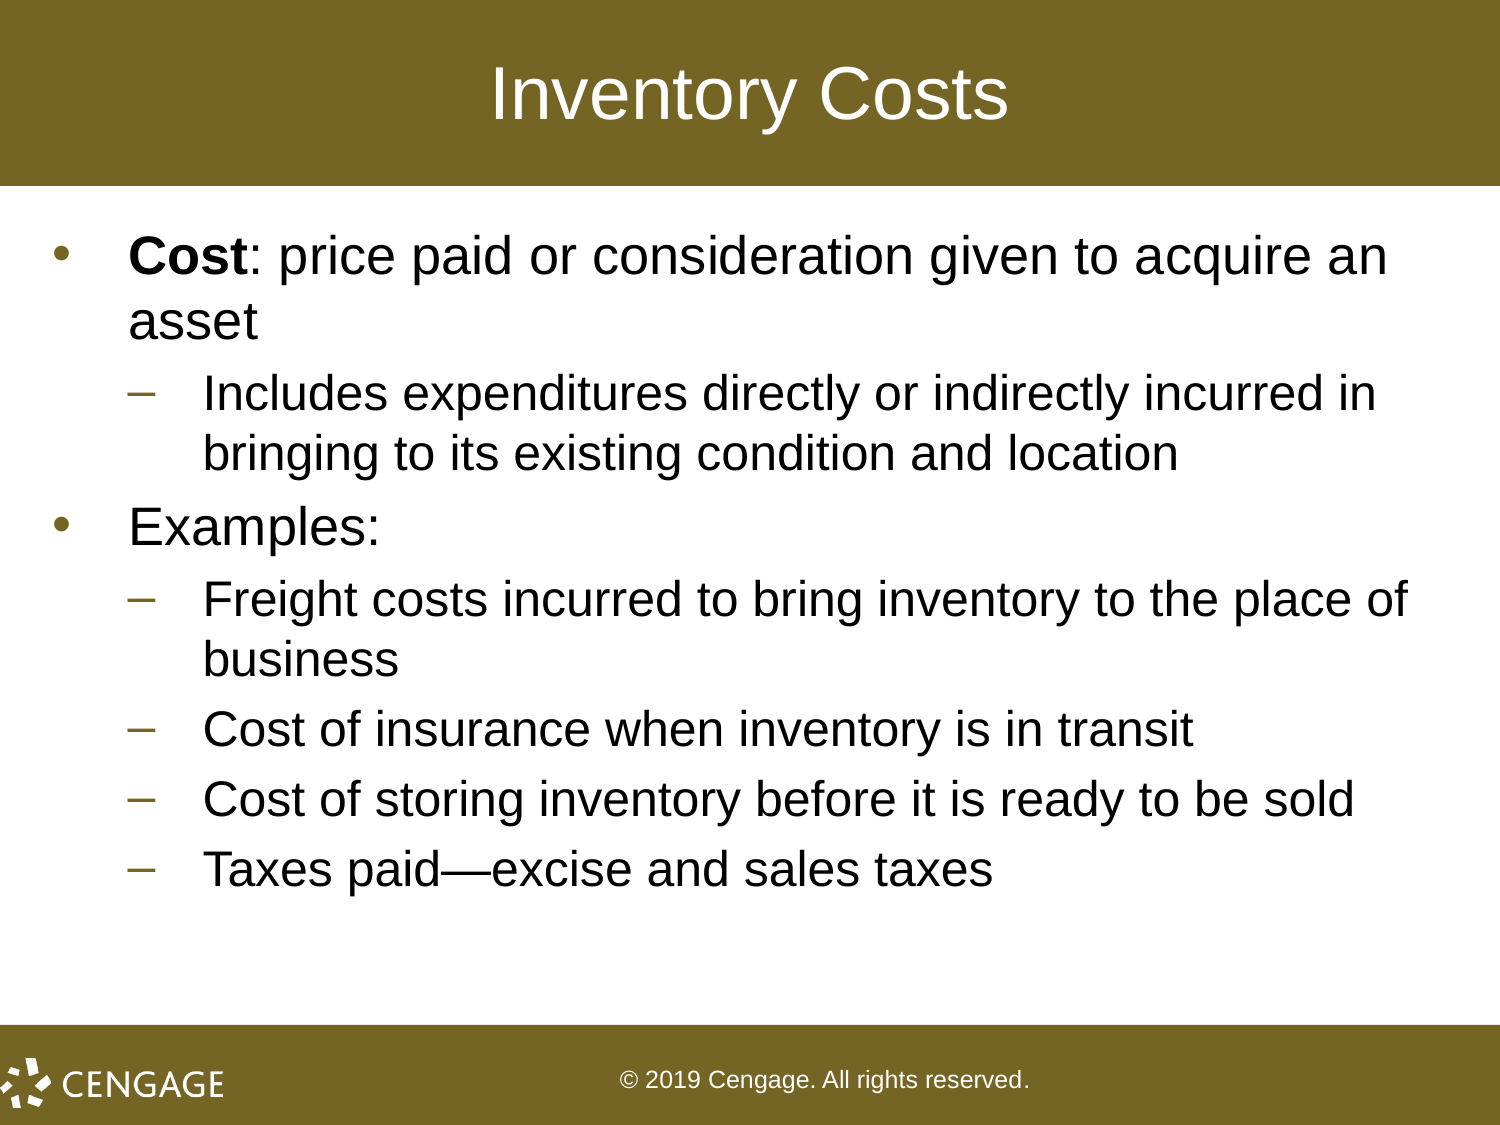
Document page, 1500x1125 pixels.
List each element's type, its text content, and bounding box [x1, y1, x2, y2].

list Cost: price paid or consideration given to acquire an asset Includes expenditures directly or indirectly incurred in bringing to its existing condition and location Examples: Freight costs incurred to bring inventory to the place of business Cost of insurance when inventory is in transit Cost of storing inventory before it is ready to be sold Taxes paid—excise and sales taxes [37, 212, 1475, 1005]
title Inventory Costs [7, 4, 1493, 175]
picture [0, 1058, 223, 1108]
